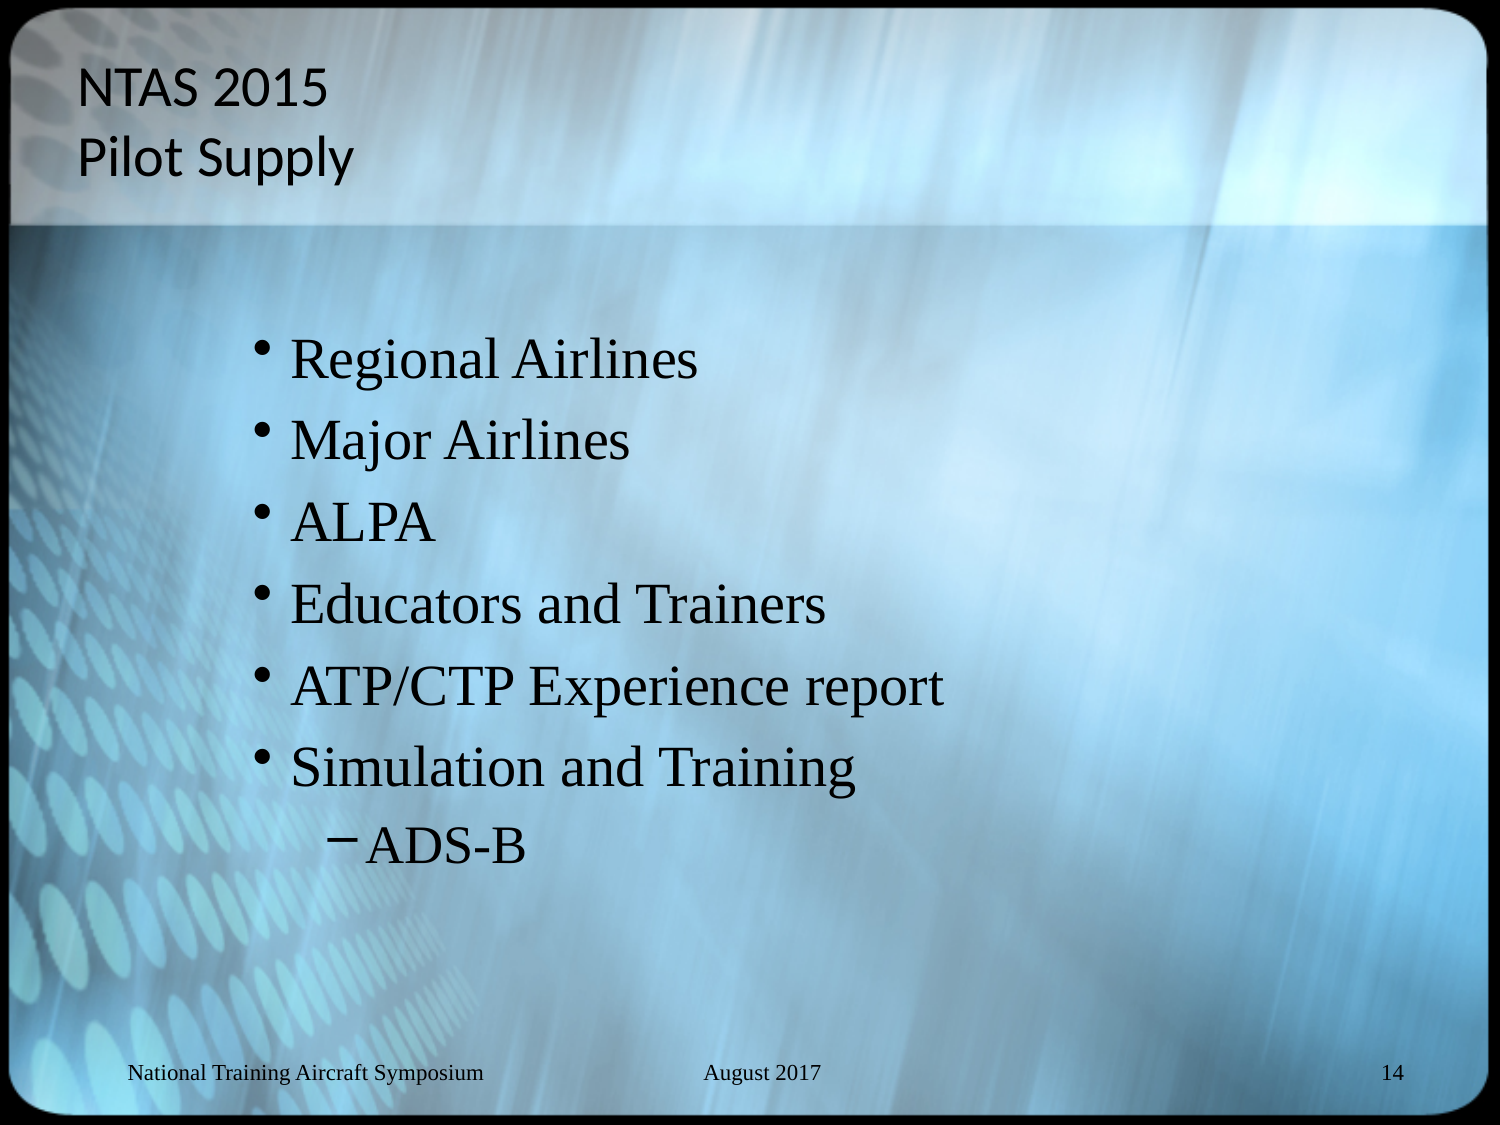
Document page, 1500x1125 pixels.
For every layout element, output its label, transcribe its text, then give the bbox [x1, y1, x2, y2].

list Regional Airlines Major Airlines ALPA Educators and Trainers ATP/CTP Experience report Simulation and Training ADS-B [87, 312, 1363, 988]
slide_number 14 [1074, 1049, 1426, 1101]
title [249, 0, 1276, 187]
picture [0, 0, 1500, 1125]
text_box NTAS 2015 Pilot Supply [62, 40, 1025, 196]
footer August 2017 [524, 1049, 1001, 1125]
slide_number National Training Aircraft Symposium [112, 1049, 524, 1101]
